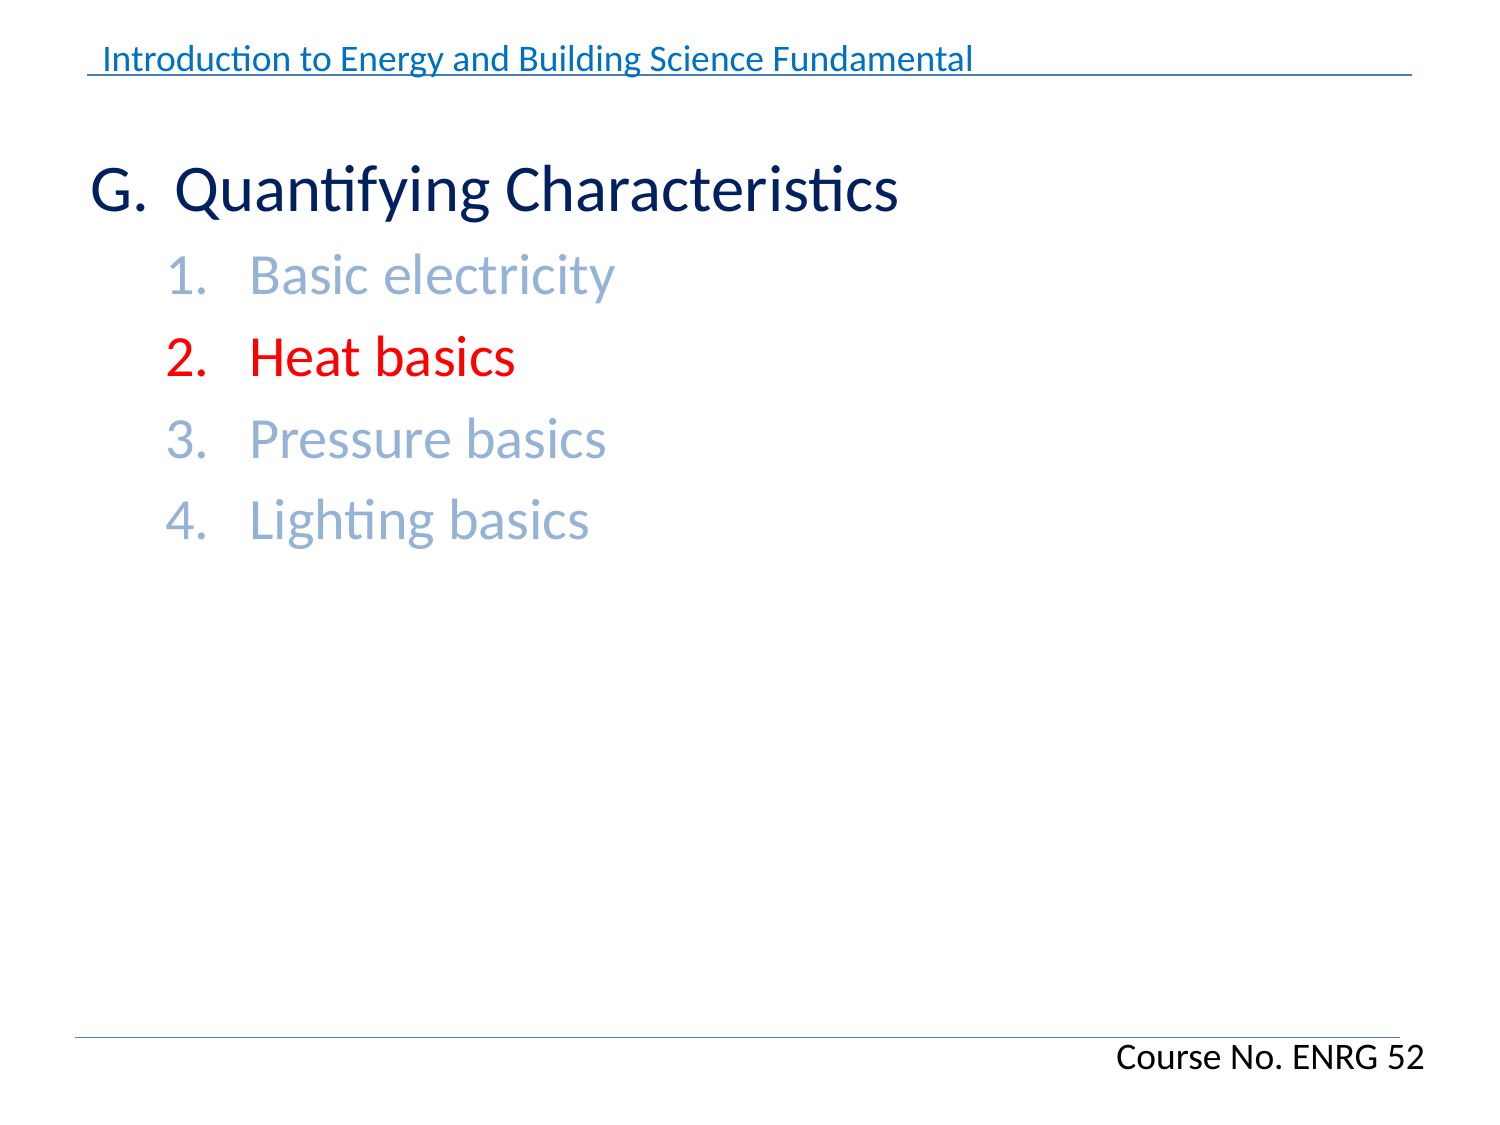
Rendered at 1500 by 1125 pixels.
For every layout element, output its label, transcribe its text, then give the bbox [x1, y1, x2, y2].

list Quantifying Characteristics Basic electricity Heat basics Pressure basics Lighting basics [75, 137, 1425, 625]
